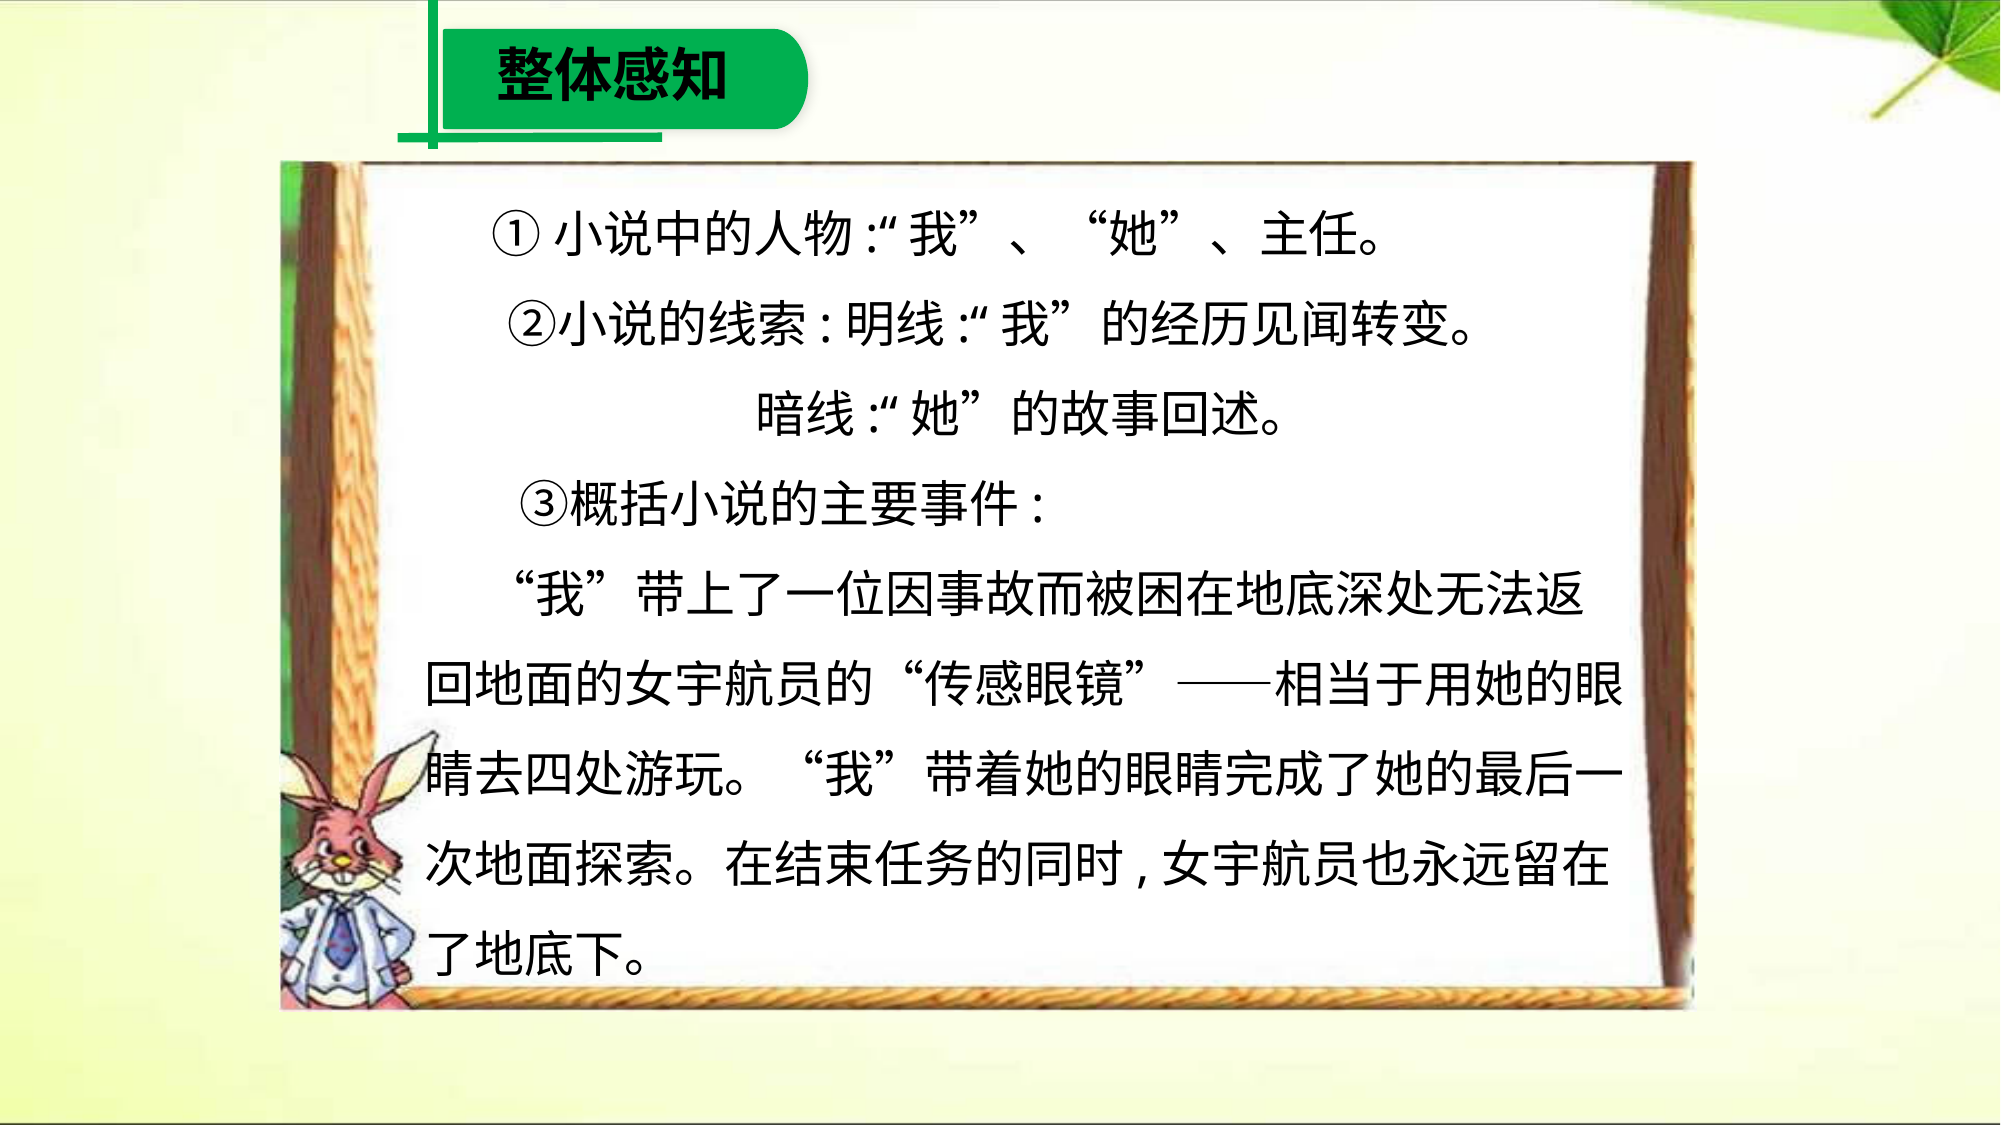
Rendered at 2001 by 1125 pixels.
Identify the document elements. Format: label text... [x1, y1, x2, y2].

picture [0, 0, 2001, 1125]
text_box 整体感知 [481, 31, 745, 116]
text_box [444, 31, 807, 128]
